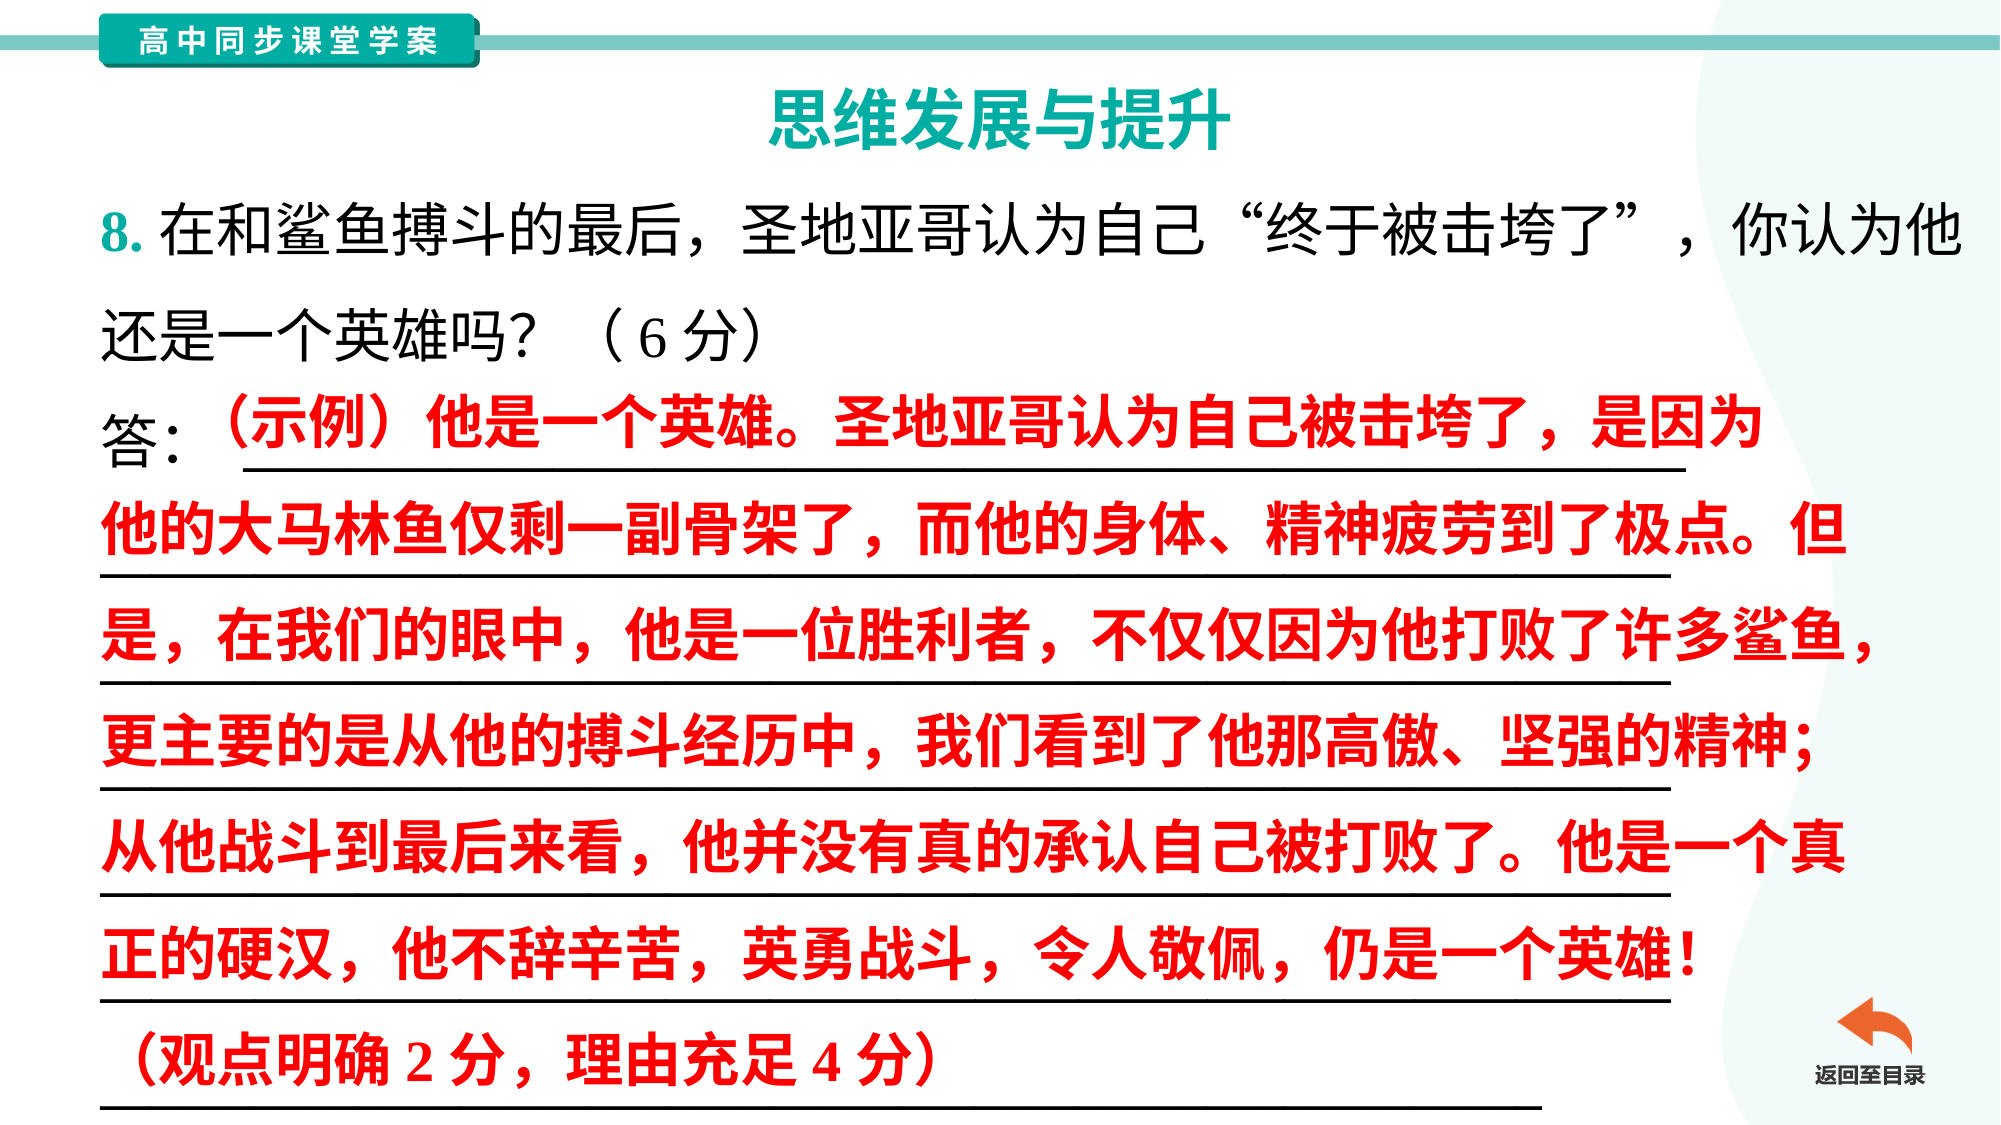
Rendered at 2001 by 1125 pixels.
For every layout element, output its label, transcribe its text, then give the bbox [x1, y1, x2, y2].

text_box 8.在和鲨鱼搏斗的最后，圣地亚哥认为自己“终于被击垮了”，你认为他 还是一个英雄吗？（6分） 答： ________________________________________________________ _____________________________________________________________ _____________________________________________________________ _____________________________________________________________ _____________________________________________________________ _____________________________________________________________ ________________________________________________________ [100, 156, 1899, 349]
picture [0, 0, 2000, 1125]
text_box 8.在和鲨鱼搏斗的最后，圣地亚哥认为自己“终于被击垮了”，你认为他 还是一个英雄吗？（6分） 答： ________________________________________________________ _____________________________________________________________ _____________________________________________________________ _____________________________________________________________ _____________________________________________________________ _____________________________________________________________ ________________________________________________________ [100, 1093, 1899, 1113]
text_box 思维发展与提升 [100, 76, 1899, 156]
text_box （示例）他是一个英雄。圣地亚哥认为自己被击垮了，是因为 他的大马林鱼仅剩一副骨架了，而他的身体、精神疲劳到了极点。但 是，在我们的眼中，他是一位胜利者，不仅仅因为他打败了许多鲨鱼， 更主要的是从他的搏斗经历中，我们看到了他那高傲、坚强的精神； 从他战斗到最后来看，他并没有真的承认自己被打败了。他是一个真 正的硬汉，他不辞辛苦，英勇战斗，令人敬佩，仍是一个英雄！ （观点明确2分，理由充足4分） [100, 349, 1899, 1093]
